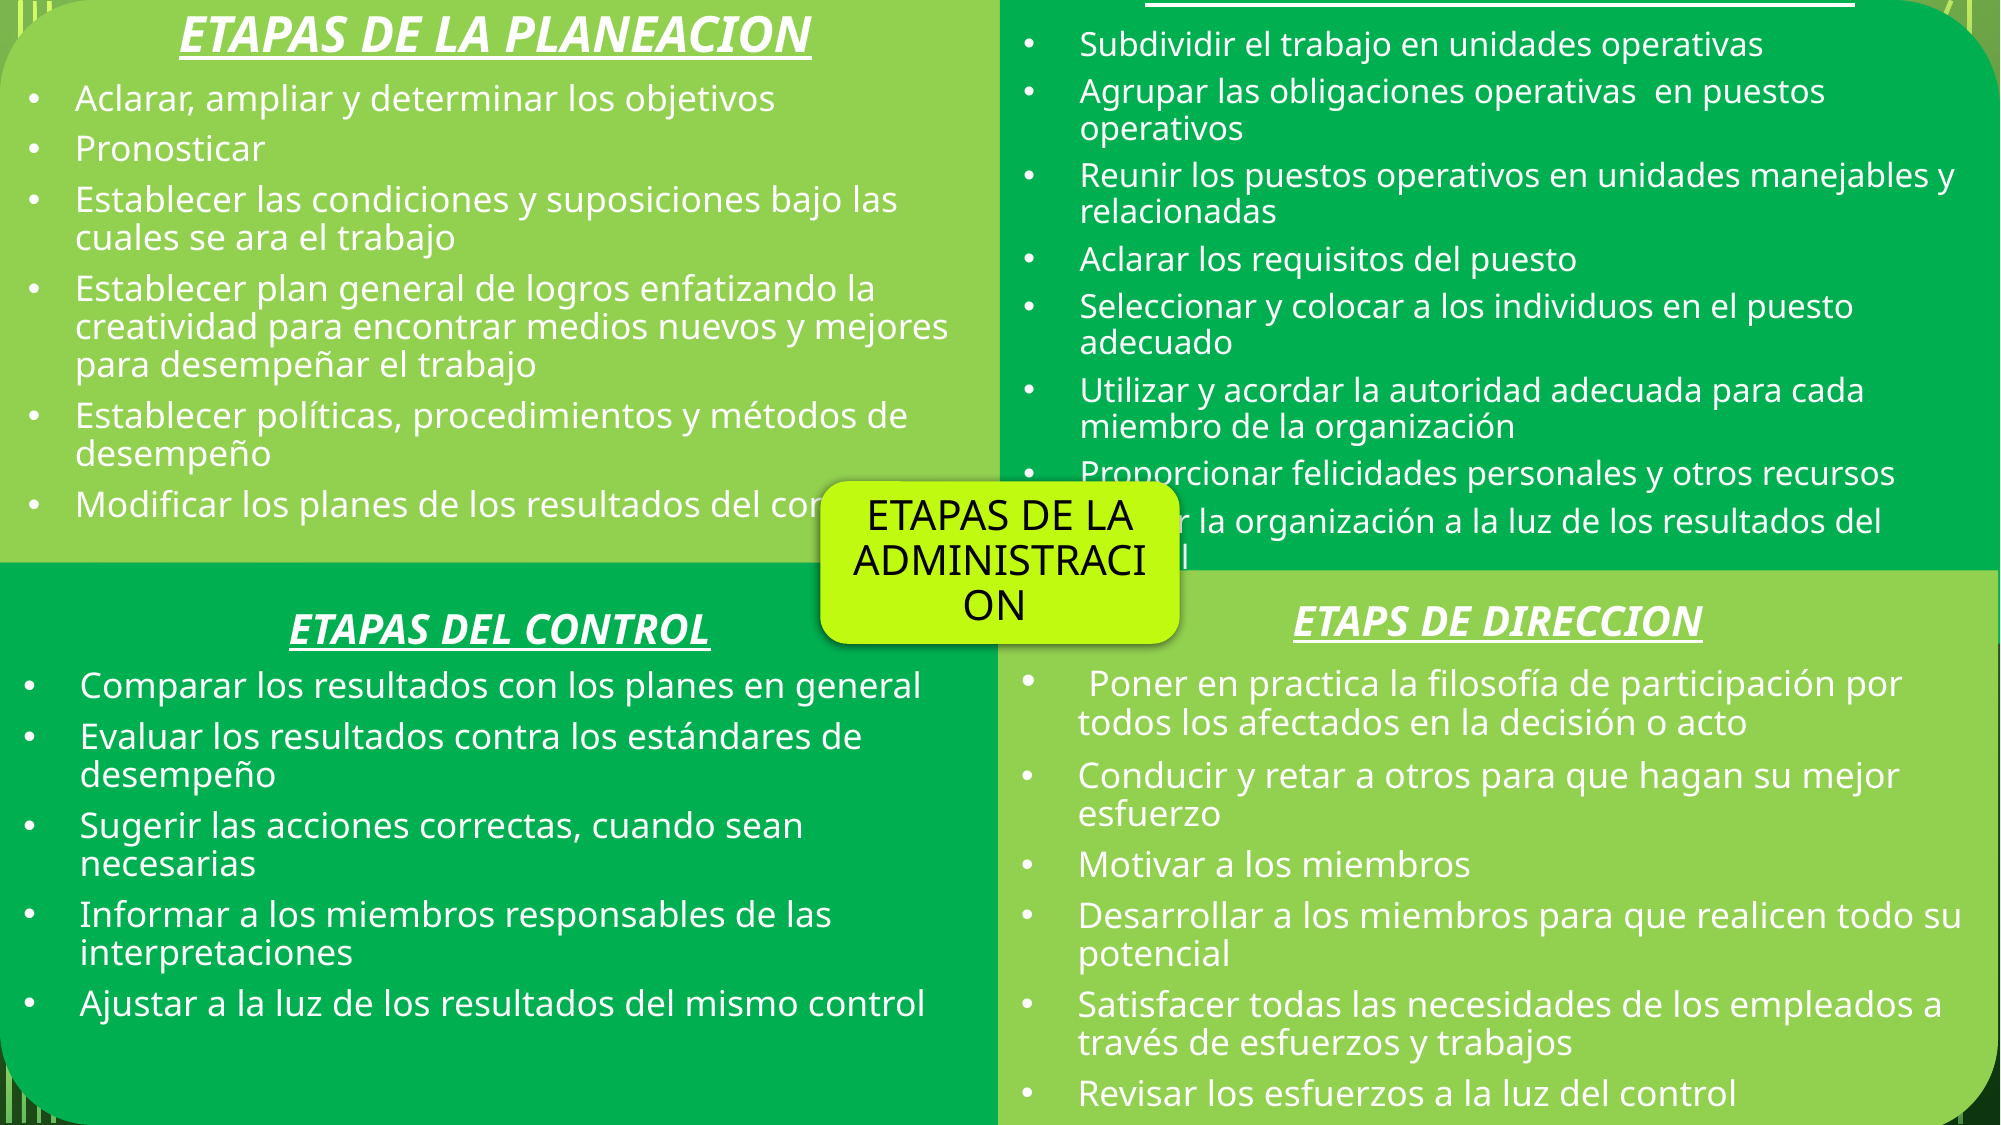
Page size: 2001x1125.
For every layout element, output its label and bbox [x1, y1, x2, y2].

text_box [999, 0, 2000, 644]
text_box [0, 0, 999, 562]
text_box [997, 570, 1999, 1125]
text_box [0, 562, 997, 1125]
text_box [820, 481, 1180, 644]
